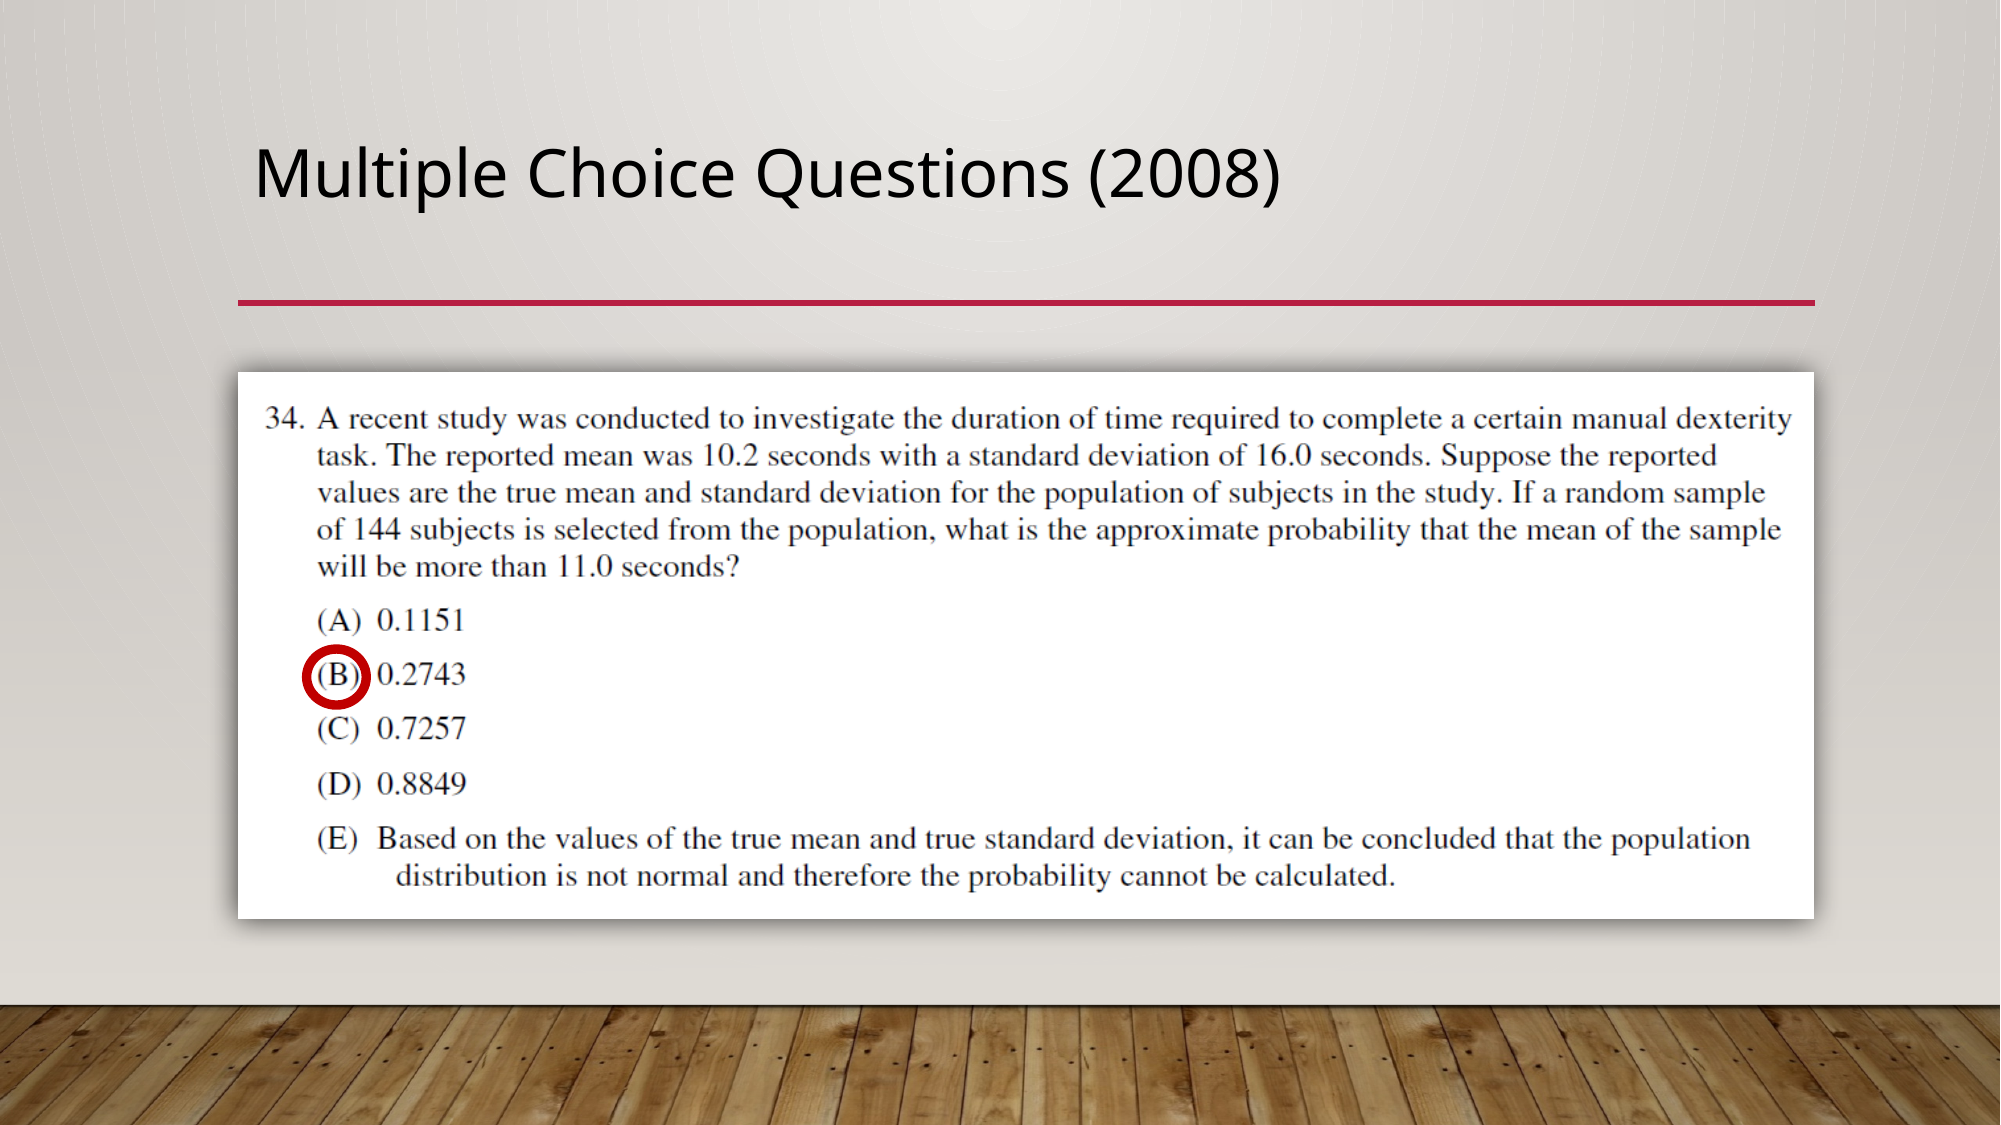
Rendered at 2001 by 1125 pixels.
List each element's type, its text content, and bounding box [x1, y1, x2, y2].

picture [237, 371, 1814, 920]
picture [0, 1005, 2000, 1125]
title Multiple Choice Questions (2008) [238, 131, 1814, 305]
